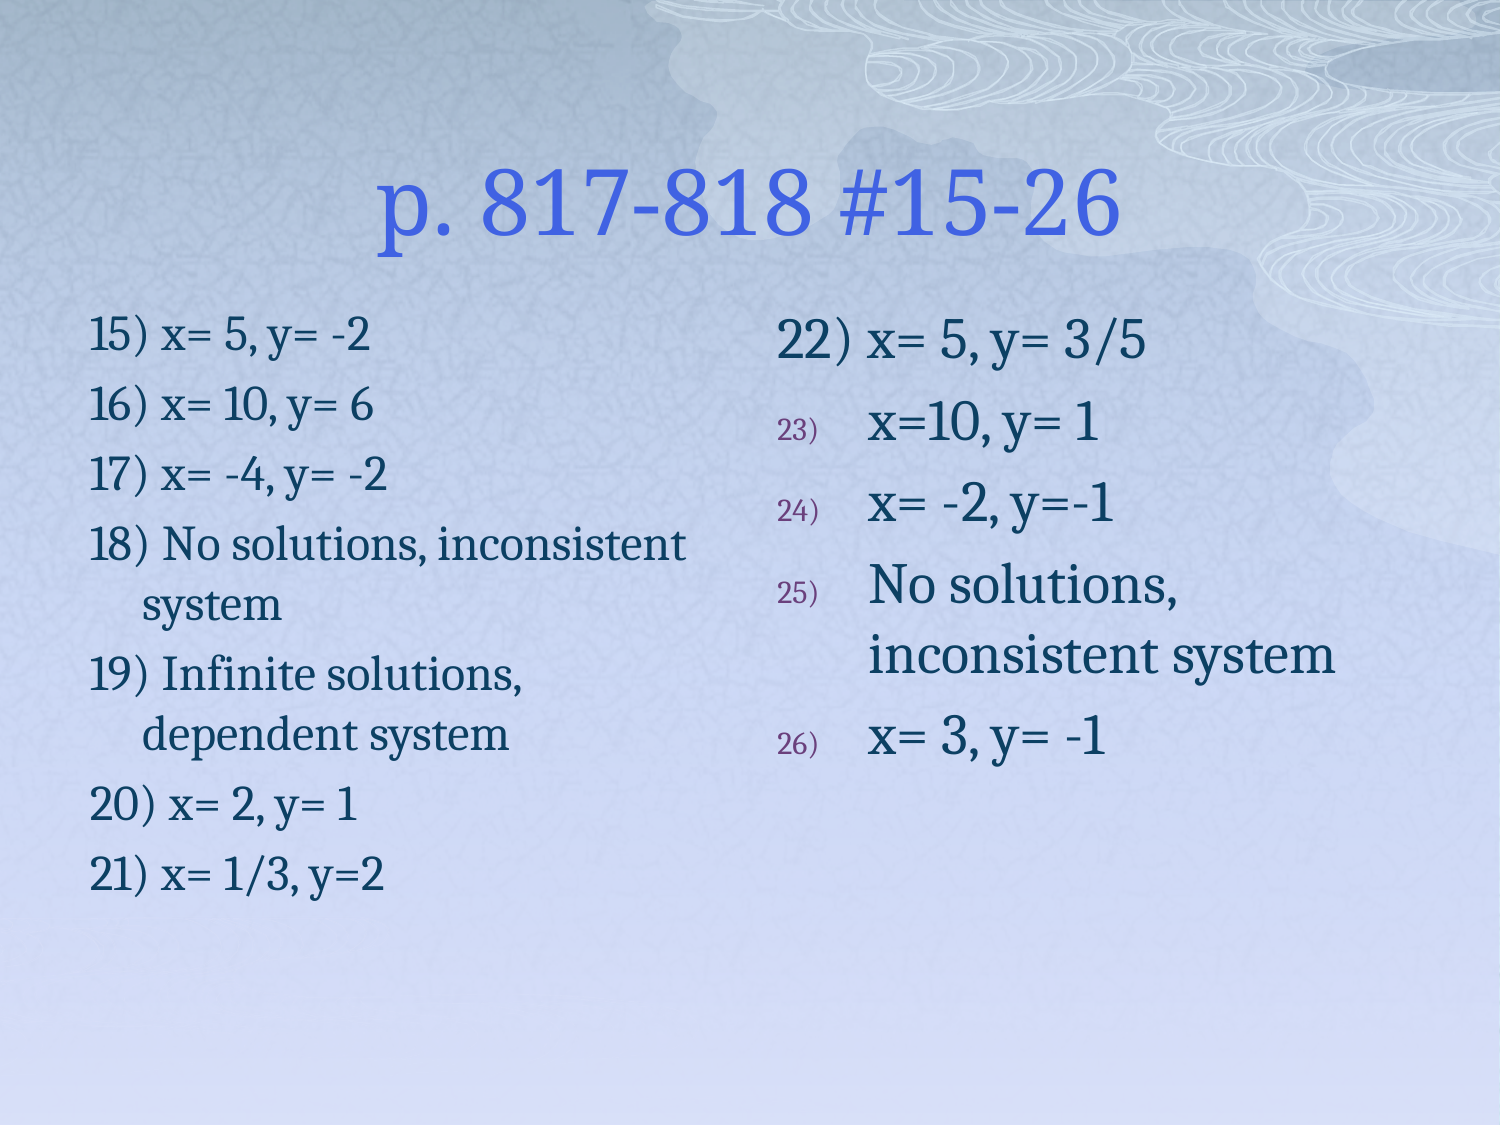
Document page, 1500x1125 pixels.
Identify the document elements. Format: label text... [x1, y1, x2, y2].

list 15) x= 5, y= -2 16) x= 10, y= 6 17) x= -4, y= -2 18) No solutions, inconsistent system 19) Infinite solutions, dependent system 20) x= 2, y= 1 21) x= 1/3, y=2 [75, 292, 738, 914]
title p. 817-818 #15-26 [75, 105, 1425, 293]
list 22) x= 5, y= 3/5 x=10, y= 1 x= -2, y=-1 No solutions, inconsistent system x= 3, y= -1 [762, 292, 1425, 914]
